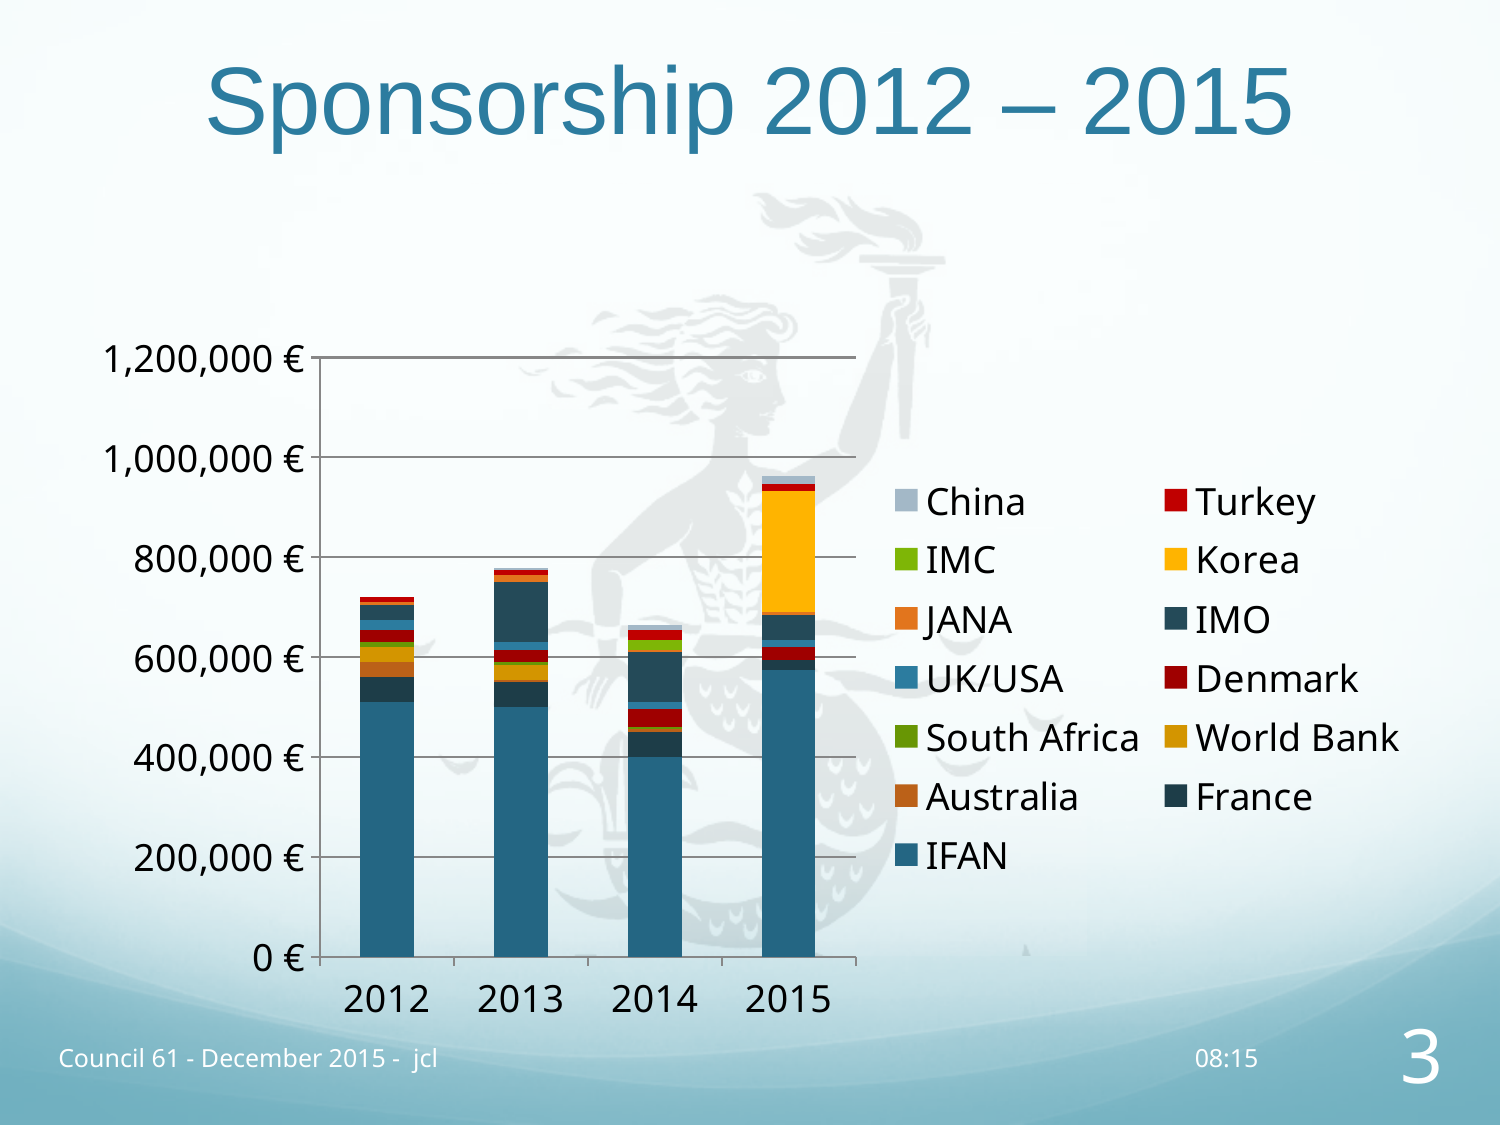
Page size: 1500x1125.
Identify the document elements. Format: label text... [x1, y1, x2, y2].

title Sponsorship 2012 – 2015 [90, 17, 1410, 162]
chart [74, 316, 1426, 1038]
slide_number 3 [1295, 1029, 1459, 1090]
footer Council 61 - December 2015 - jcl [43, 1029, 838, 1090]
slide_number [923, 1055, 1274, 1090]
